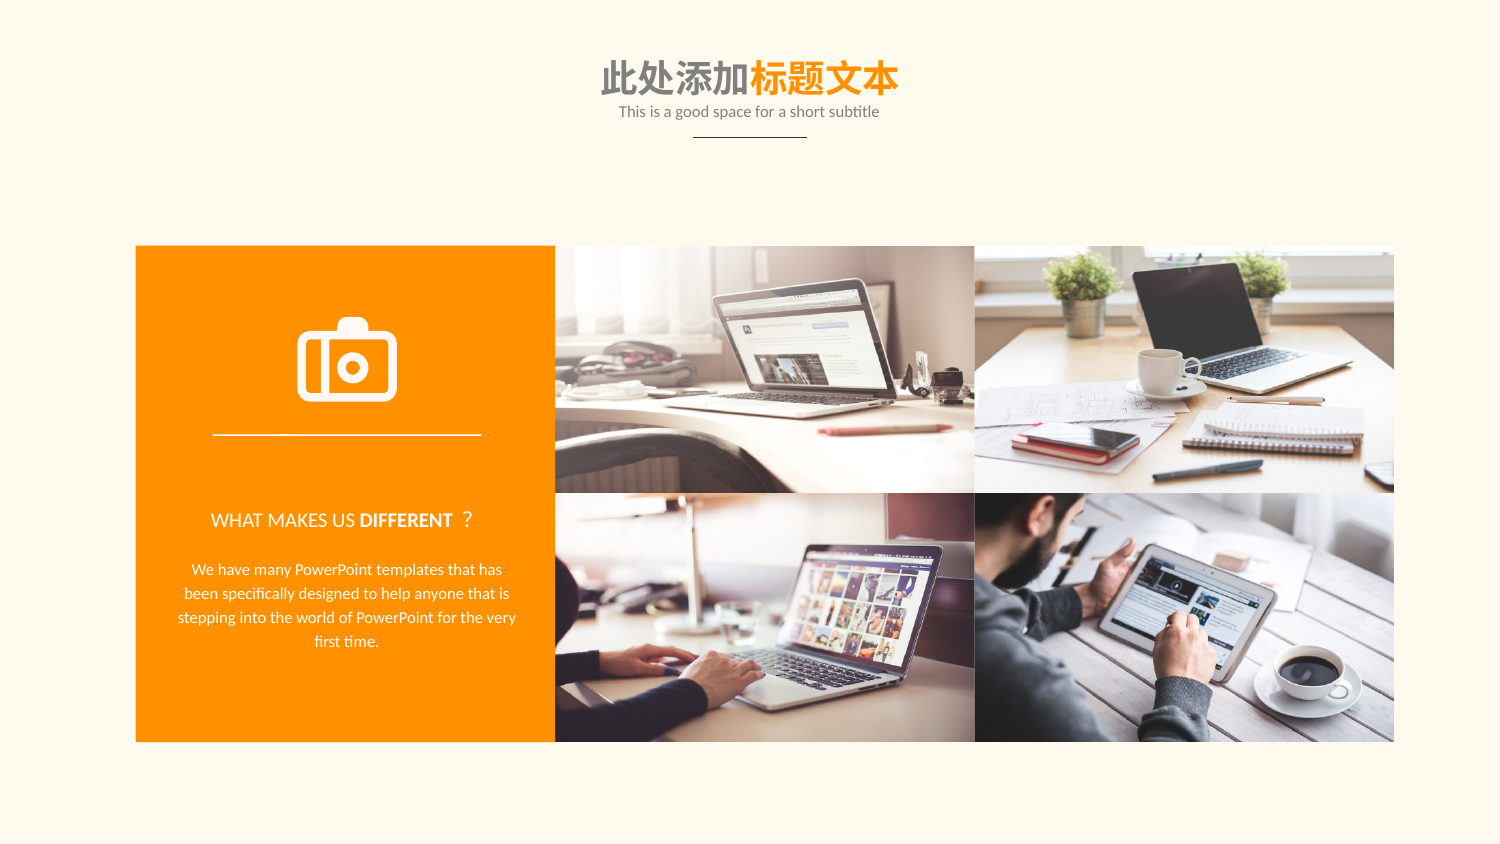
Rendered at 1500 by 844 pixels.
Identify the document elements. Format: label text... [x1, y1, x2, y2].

text_box [974, 246, 1394, 493]
text_box 此处添加标题文本 [585, 47, 915, 108]
text_box [974, 493, 1394, 742]
text_box [556, 493, 974, 742]
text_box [212, 434, 482, 447]
text_box WHAT MAKES US DIFFERENT ？ We have many PowerPoint templates that has been specifically designed to help anyone that is stepping into the world of PowerPoint for the very first time. [159, 493, 535, 659]
text_box [135, 245, 556, 743]
text_box This is a good space for a short subtitle [603, 93, 895, 128]
text_box [556, 246, 974, 493]
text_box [297, 316, 398, 402]
